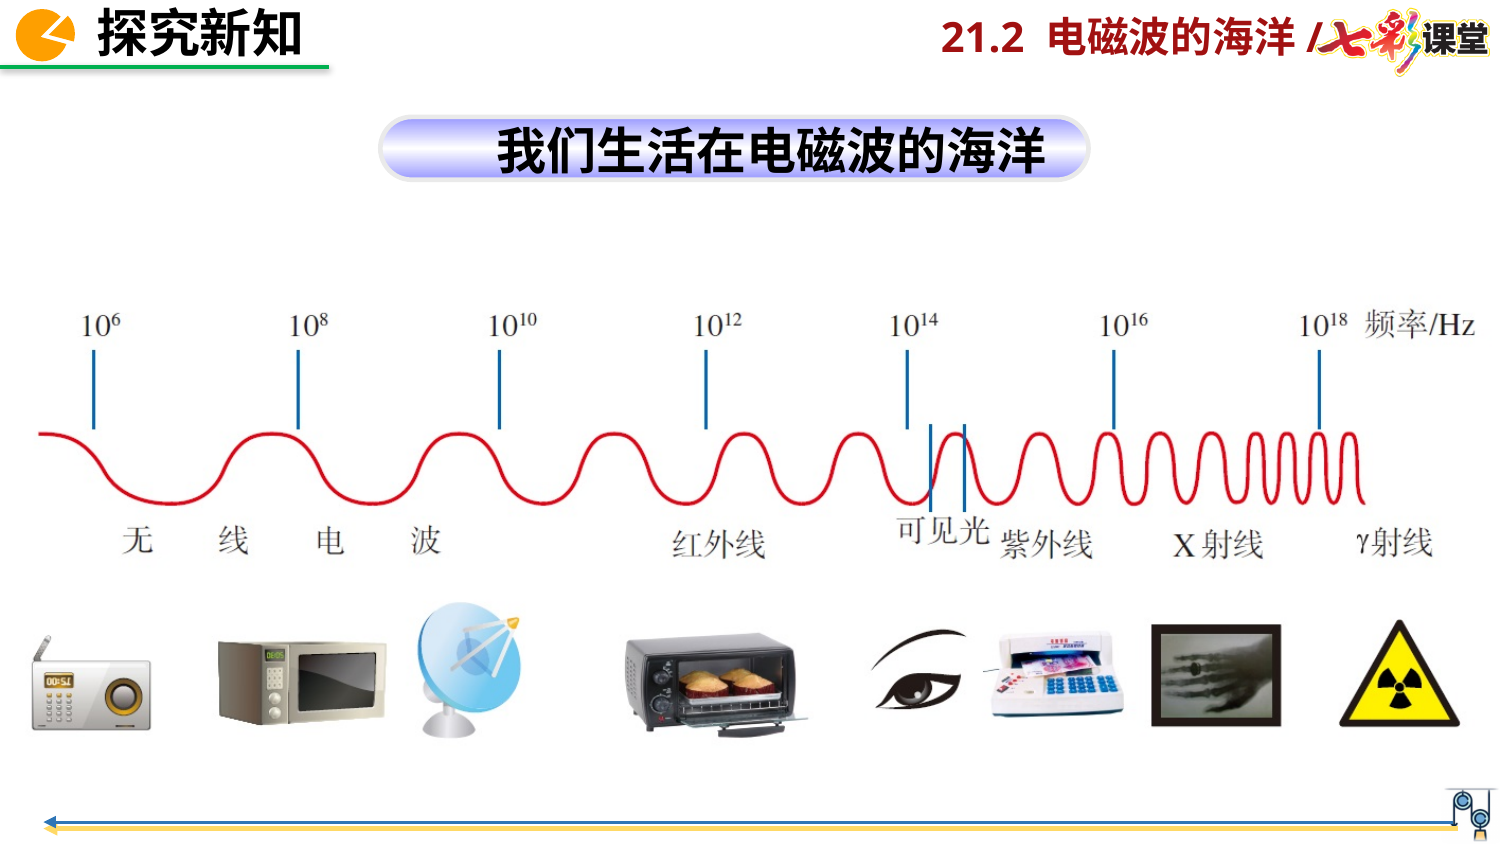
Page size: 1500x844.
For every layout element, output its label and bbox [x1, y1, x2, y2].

picture [0, 261, 1500, 778]
text_box [380, 112, 1106, 189]
picture [1313, 7, 1492, 77]
picture [1449, 793, 1493, 836]
